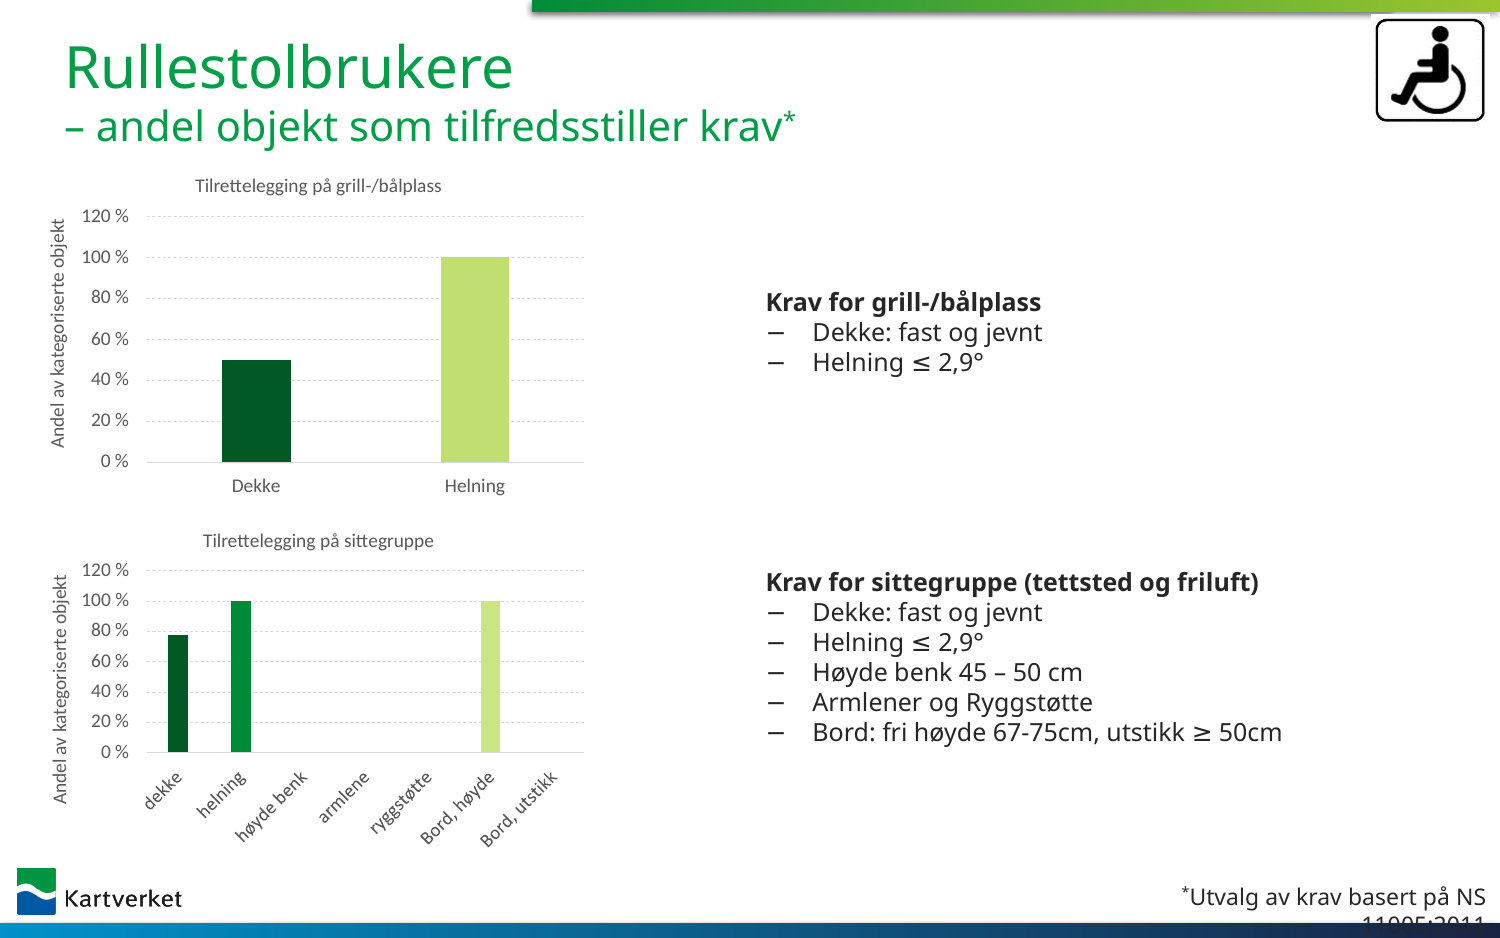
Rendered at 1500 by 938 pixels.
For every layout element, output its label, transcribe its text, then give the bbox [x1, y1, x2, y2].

picture [1371, 13, 1491, 127]
text_box *Utvalg av krav basert på NS 11005:2011 [1068, 873, 1500, 938]
picture [41, 166, 596, 505]
text_box Rullestolbrukere – andel objekt som tilfredsstiller krav* [49, 14, 1431, 158]
text_box Krav for sittegruppe (tettsted og friluft) Dekke: fast og jevnt Helning ≤ 2,9° Høyde benk 45 – 50 cm Armlener og Ryggstøtte Bord: fri høyde 67-75cm, utstikk ≥ 50cm [750, 559, 1500, 754]
text_box Krav for grill-/bålplass Dekke: fast og jevnt Helning ≤ 2,9° [750, 279, 1452, 384]
picture [41, 520, 596, 859]
